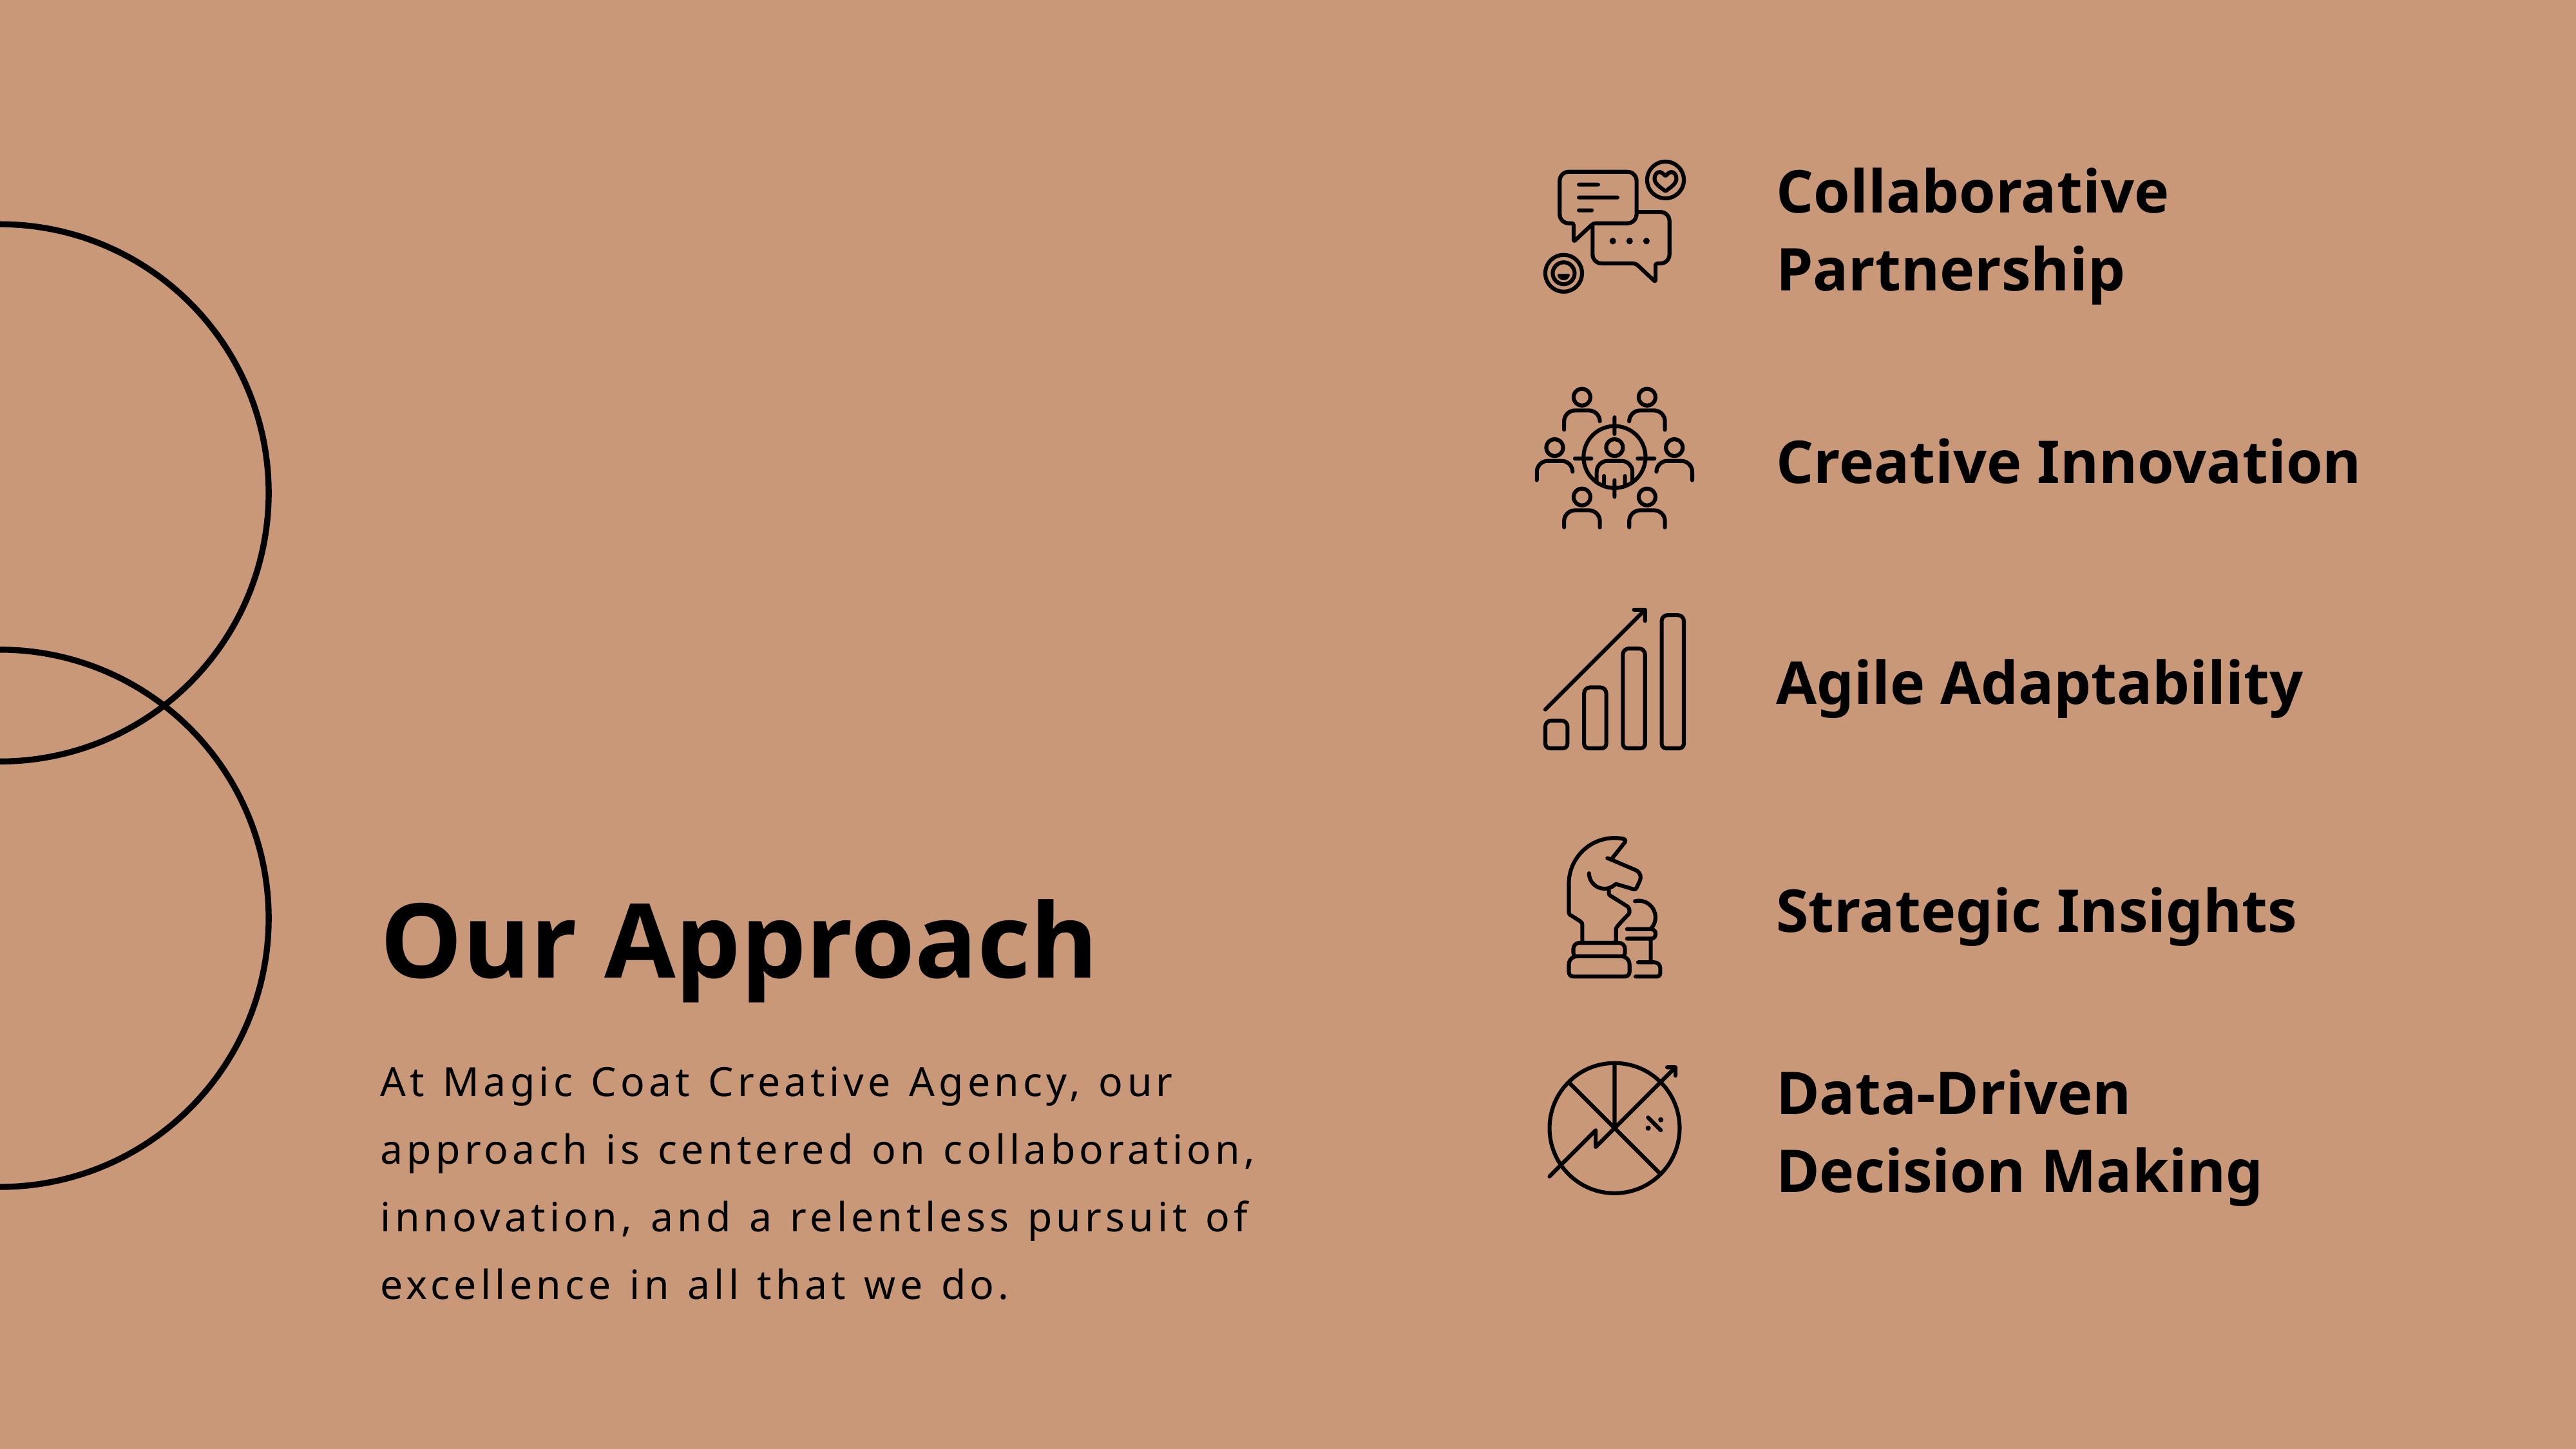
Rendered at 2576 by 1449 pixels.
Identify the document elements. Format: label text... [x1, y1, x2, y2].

text_box [1562, 508, 1602, 529]
text_box [1625, 898, 1663, 979]
text_box [1645, 159, 1686, 201]
text_box [1534, 437, 1575, 482]
text_box [1582, 685, 1608, 751]
text_box [1636, 386, 1658, 408]
text_box Strategic Insights [1766, 861, 2387, 949]
text_box [1571, 486, 1592, 507]
text_box Our Approach [370, 858, 1274, 1004]
text_box [1627, 508, 1667, 529]
text_box [1621, 646, 1647, 751]
text_box Agile Adaptability [1766, 633, 2387, 721]
text_box [1543, 607, 1647, 712]
text_box [1547, 1061, 1682, 1195]
text_box Creative Innovation [1766, 412, 2387, 500]
text_box [1571, 386, 1592, 408]
text_box [1627, 408, 1667, 432]
text_box [1654, 437, 1695, 482]
text_box [1543, 252, 1585, 294]
text_box [1636, 486, 1658, 507]
text_box Data-Driven Decision Making [1766, 1043, 2387, 1209]
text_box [0, 224, 269, 1188]
text_box [1562, 408, 1602, 432]
text_box [1567, 836, 1643, 979]
text_box [1572, 415, 1657, 499]
text_box [1543, 718, 1570, 751]
text_box Collaborative Partnership [1766, 142, 2387, 308]
text_box At Magic Coat Creative Agency, our approach is centered on collaboration, innovation, and a relentless pursuit of excellence in all that we do. [370, 1032, 1274, 1312]
text_box [1558, 169, 1672, 283]
text_box [1659, 613, 1686, 751]
